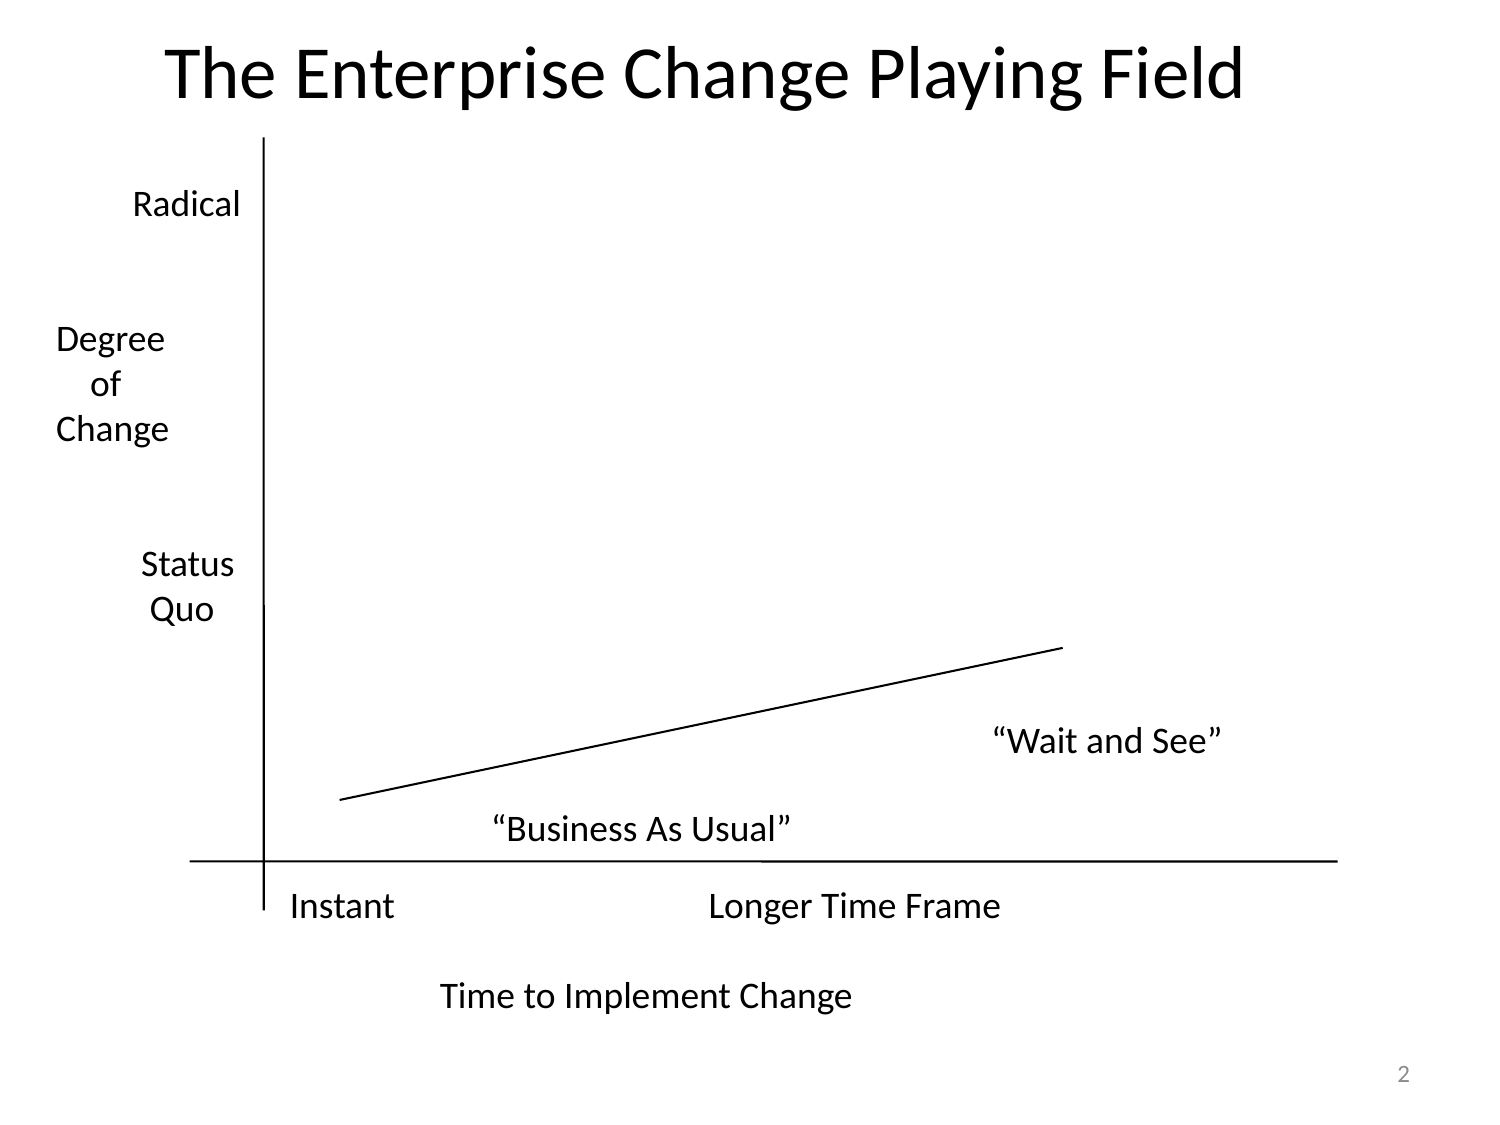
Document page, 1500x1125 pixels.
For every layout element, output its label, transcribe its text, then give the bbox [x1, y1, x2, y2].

text_box “Wait and See” [976, 709, 1238, 769]
text_box Radical Degree of Change Status Quo [41, 171, 264, 727]
title The Enterprise Change Playing Field [0, 0, 1412, 138]
text_box “Business As Usual” [475, 796, 808, 857]
slide_number 2 [1074, 1042, 1425, 1103]
text_box Instant Longer Time Frame Time to Implement Change [274, 873, 1388, 1024]
